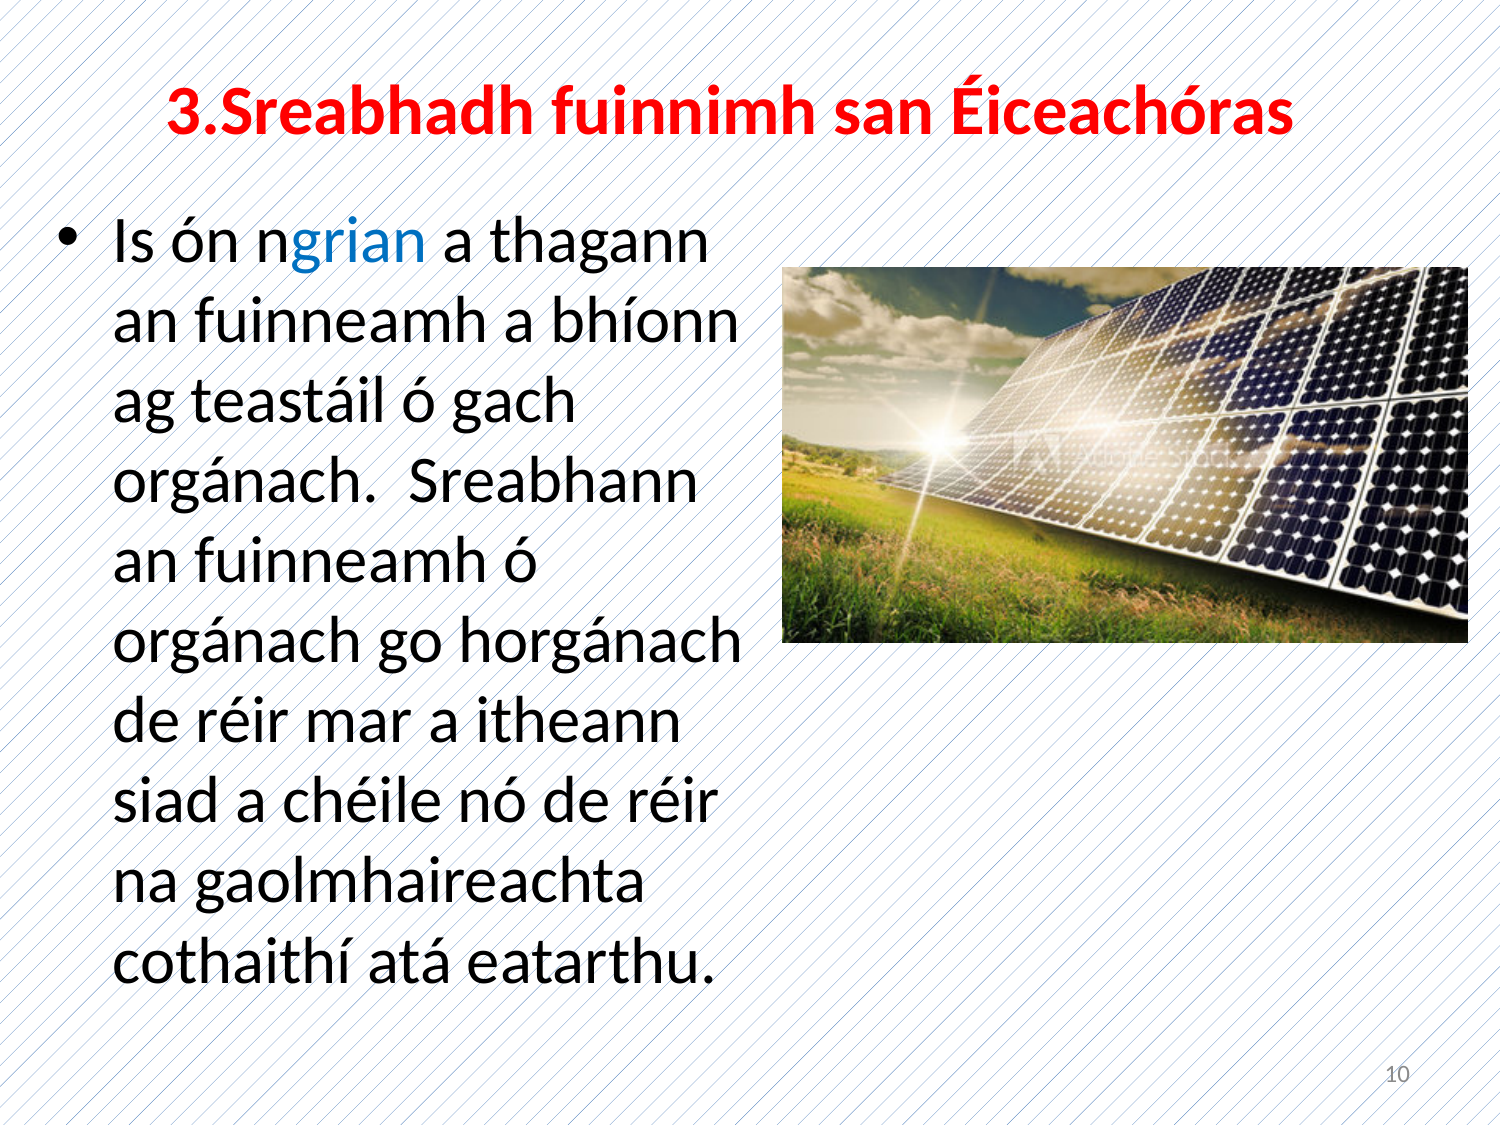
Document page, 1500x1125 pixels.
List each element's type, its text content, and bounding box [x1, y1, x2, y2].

list Is ón ngrian a thagann an fuinneamh a bhíonn ag teastáil ó gach orgánach. Sreabhann an fuinneamh ó orgánach go horgánach de réir mar a itheann siad a chéile nó de réir na gaolmhaireachta cothaithí atá eatarthu. [41, 188, 774, 1071]
slide_number 10 [1074, 1042, 1425, 1103]
title 3.Sreabhadh fuinnimh san Éiceachóras [0, 54, 1463, 243]
picture [782, 267, 1468, 643]
